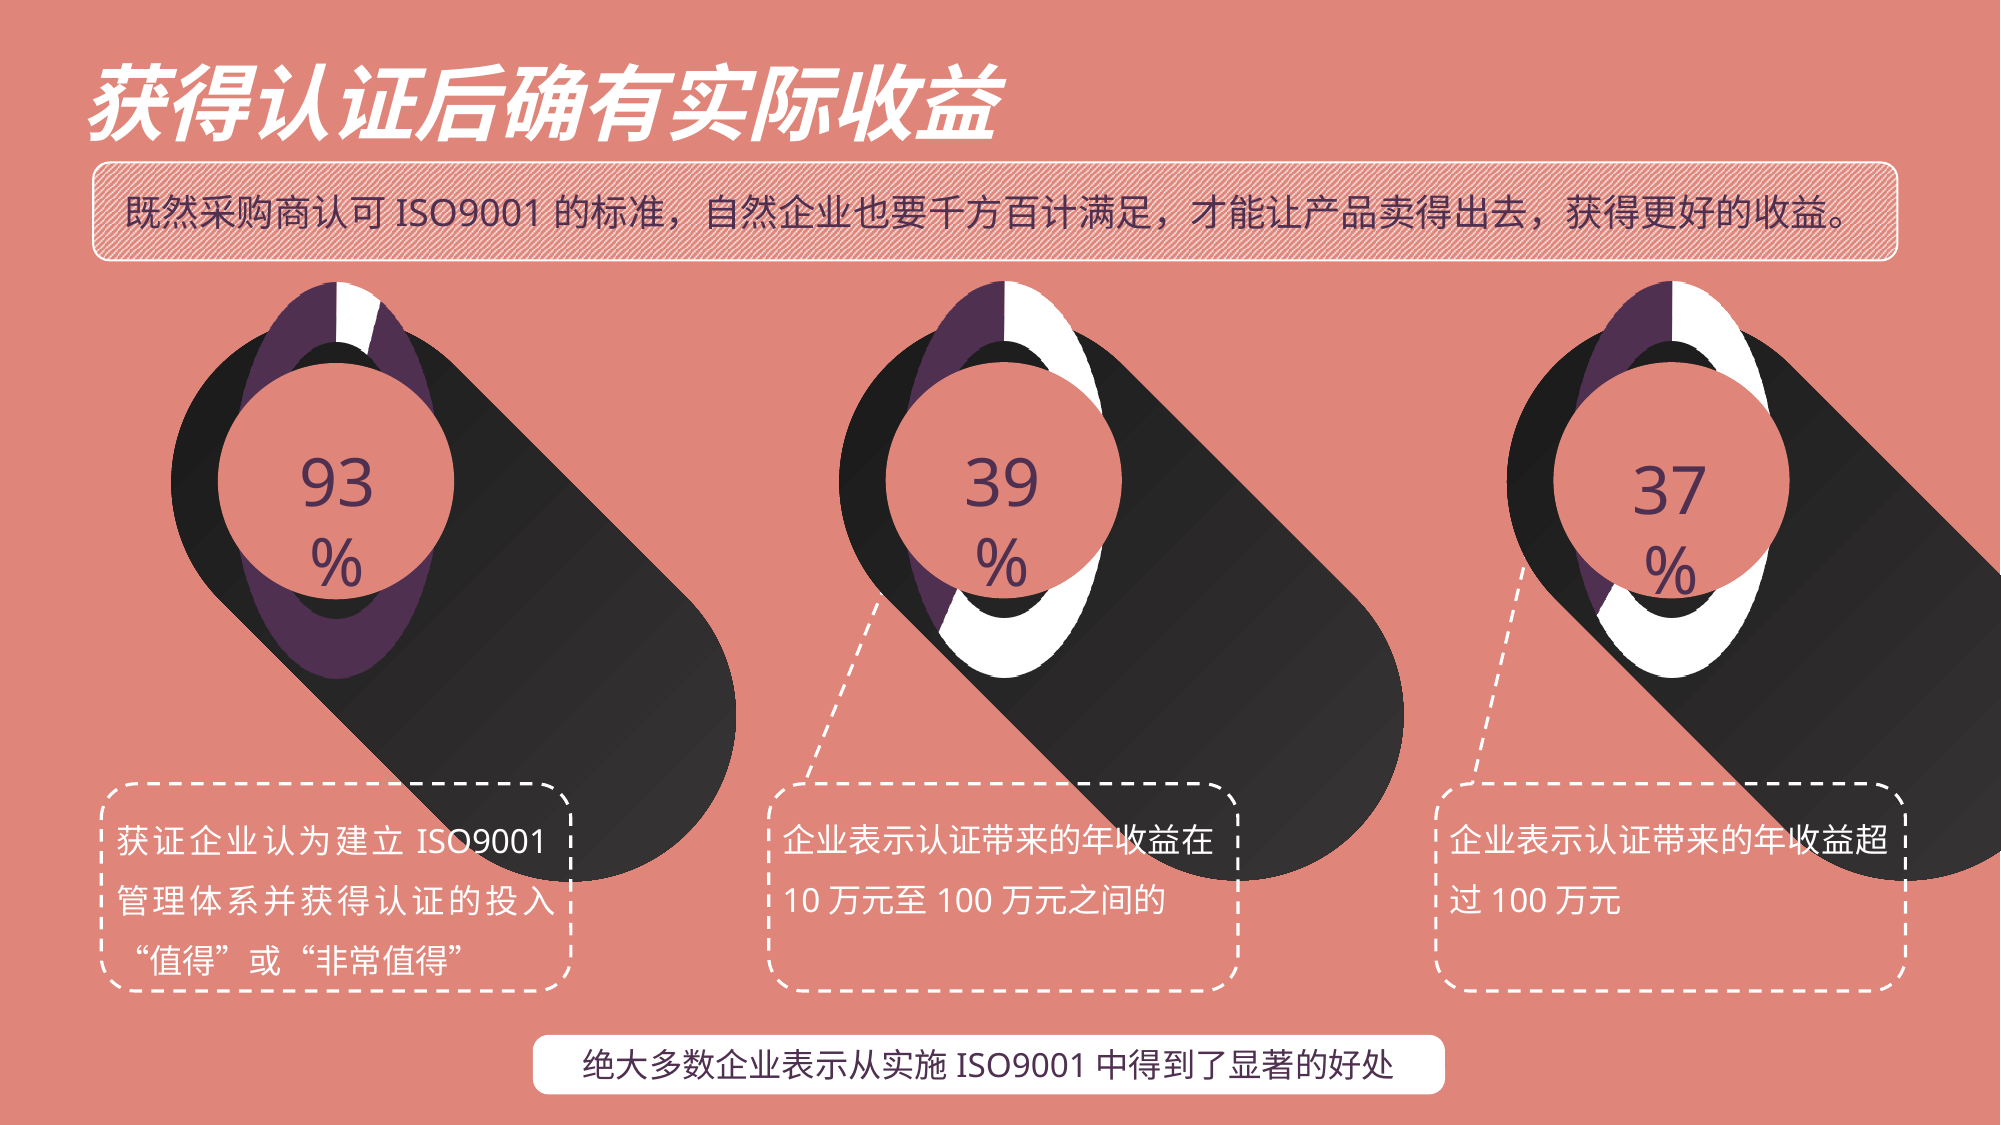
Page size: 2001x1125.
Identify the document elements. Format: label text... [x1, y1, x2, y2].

text_box 绝大多数企业表示从实施ISO9001中得到了显著的好处 [532, 1034, 1446, 1095]
text_box [112, 783, 147, 793]
text_box 企业表示认证带来的年收益超过100万元 [1434, 792, 1482, 927]
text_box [820, 262, 1288, 929]
text_box 企业表示认证带来的年收益在10万元至100万元之间的 [767, 792, 815, 927]
text_box [768, 927, 1238, 992]
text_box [92, 162, 1898, 261]
text_box 获证企业认为建立ISO9001管理体系并获得认证的投入“值得”或“非常值得” [101, 793, 571, 988]
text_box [1487, 262, 1955, 929]
text_box [1435, 927, 1906, 992]
text_box [781, 783, 815, 792]
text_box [152, 262, 620, 930]
text_box [121, 988, 551, 992]
text_box [1448, 783, 1482, 792]
text_box 获得认证后确有实际收益 [66, 43, 1442, 159]
